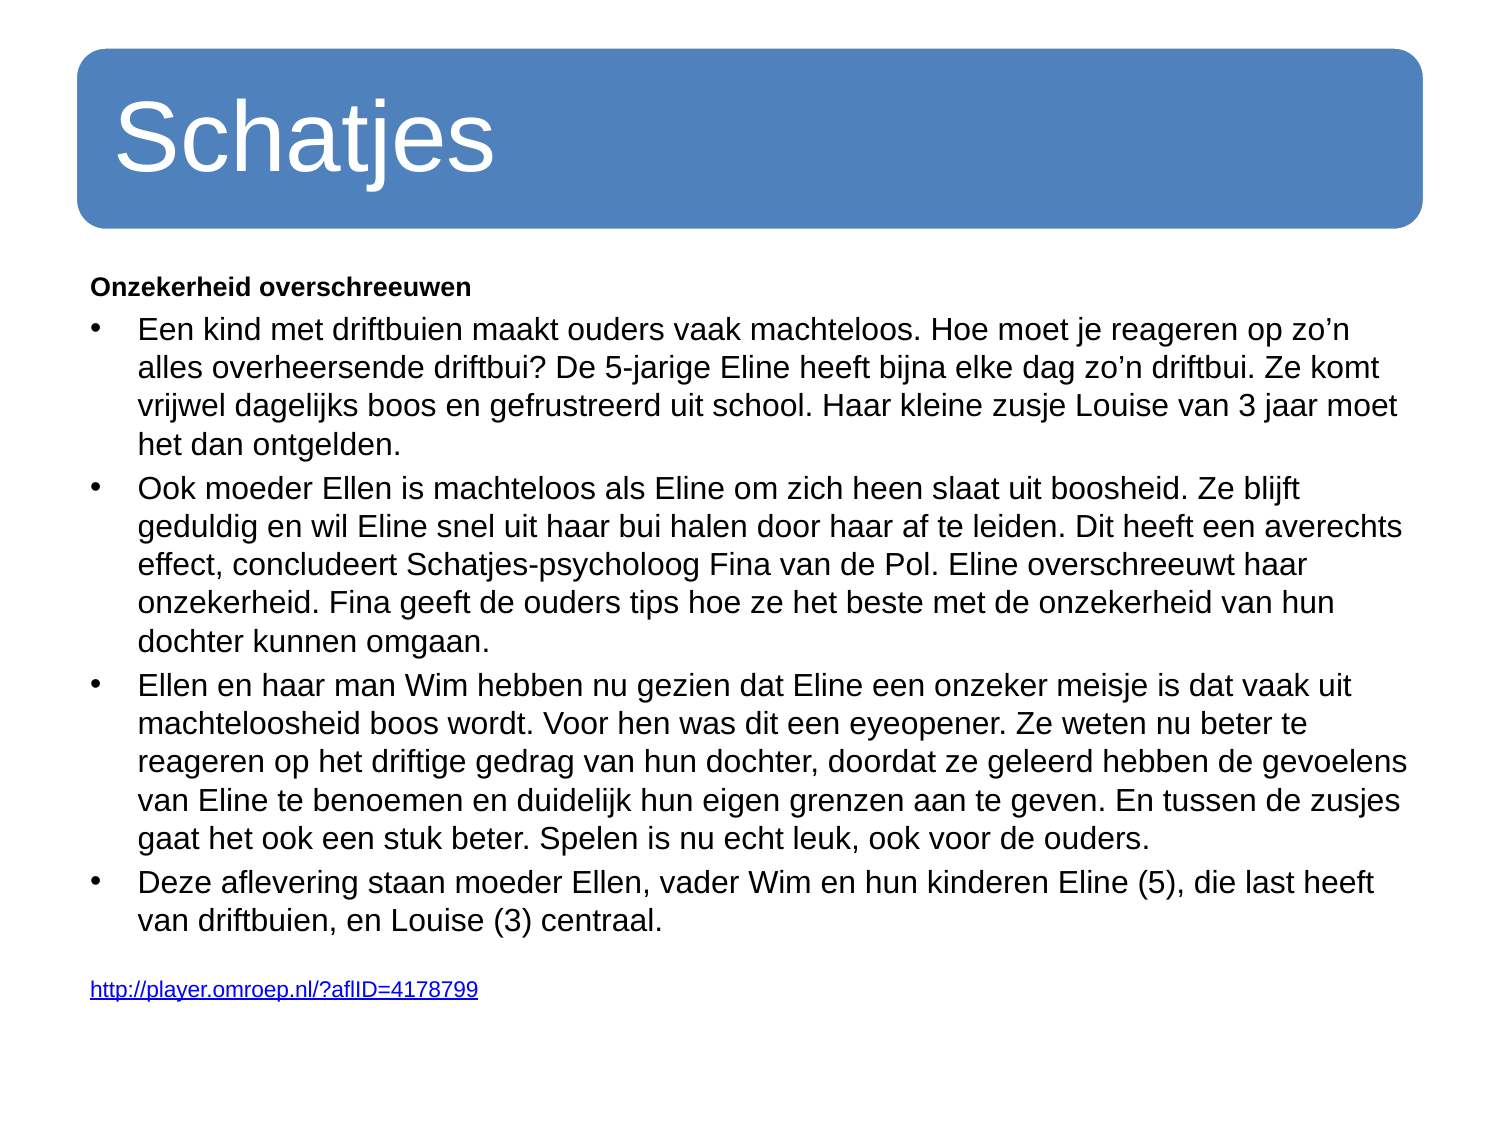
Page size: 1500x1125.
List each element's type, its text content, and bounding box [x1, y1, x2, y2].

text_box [74, 44, 1426, 233]
list Onzekerheid overschreeuwen Een kind met driftbuien maakt ouders vaak machteloos. Hoe moet je reageren op zo’n alles overheersende driftbui? De 5-jarige Eline heeft bijna elke dag zo’n driftbui. Ze komt vrijwel dagelijks boos en gefrustreerd uit school. Haar kleine zusje Louise van 3 jaar moet het dan ontgelden. Ook moeder Ellen is machteloos als Eline om zich heen slaat uit boosheid. Ze blijft geduldig en wil Eline snel uit haar bui halen door haar af te leiden. Dit heeft een averechts effect, concludeert Schatjes-psycholoog Fina van de Pol. Eline overschreeuwt haar onzekerheid. Fina geeft de ouders tips hoe ze het beste met de onzekerheid van hun dochter kunnen omgaan. Ellen en haar man Wim hebben nu gezien dat Eline een onzeker meisje is dat vaak uit machteloosheid boos wordt. Voor hen was dit een eyeopener. Ze weten nu beter te reageren op het driftige gedrag van hun dochter, doordat ze geleerd hebben de gevoelens van Eline te benoemen en duidelijk hun eigen grenzen aan te geven. En tussen de zusjes gaat het ook een stuk beter. Spelen is nu echt leuk, ook voor de ouders. Deze aflevering staan moeder Ellen, vader Wim en hun kinderen Eline (5), die last heeft van driftbuien, en Louise (3) centraal. http://player.omroep.nl/?aflID=4178799 [75, 262, 1425, 1071]
